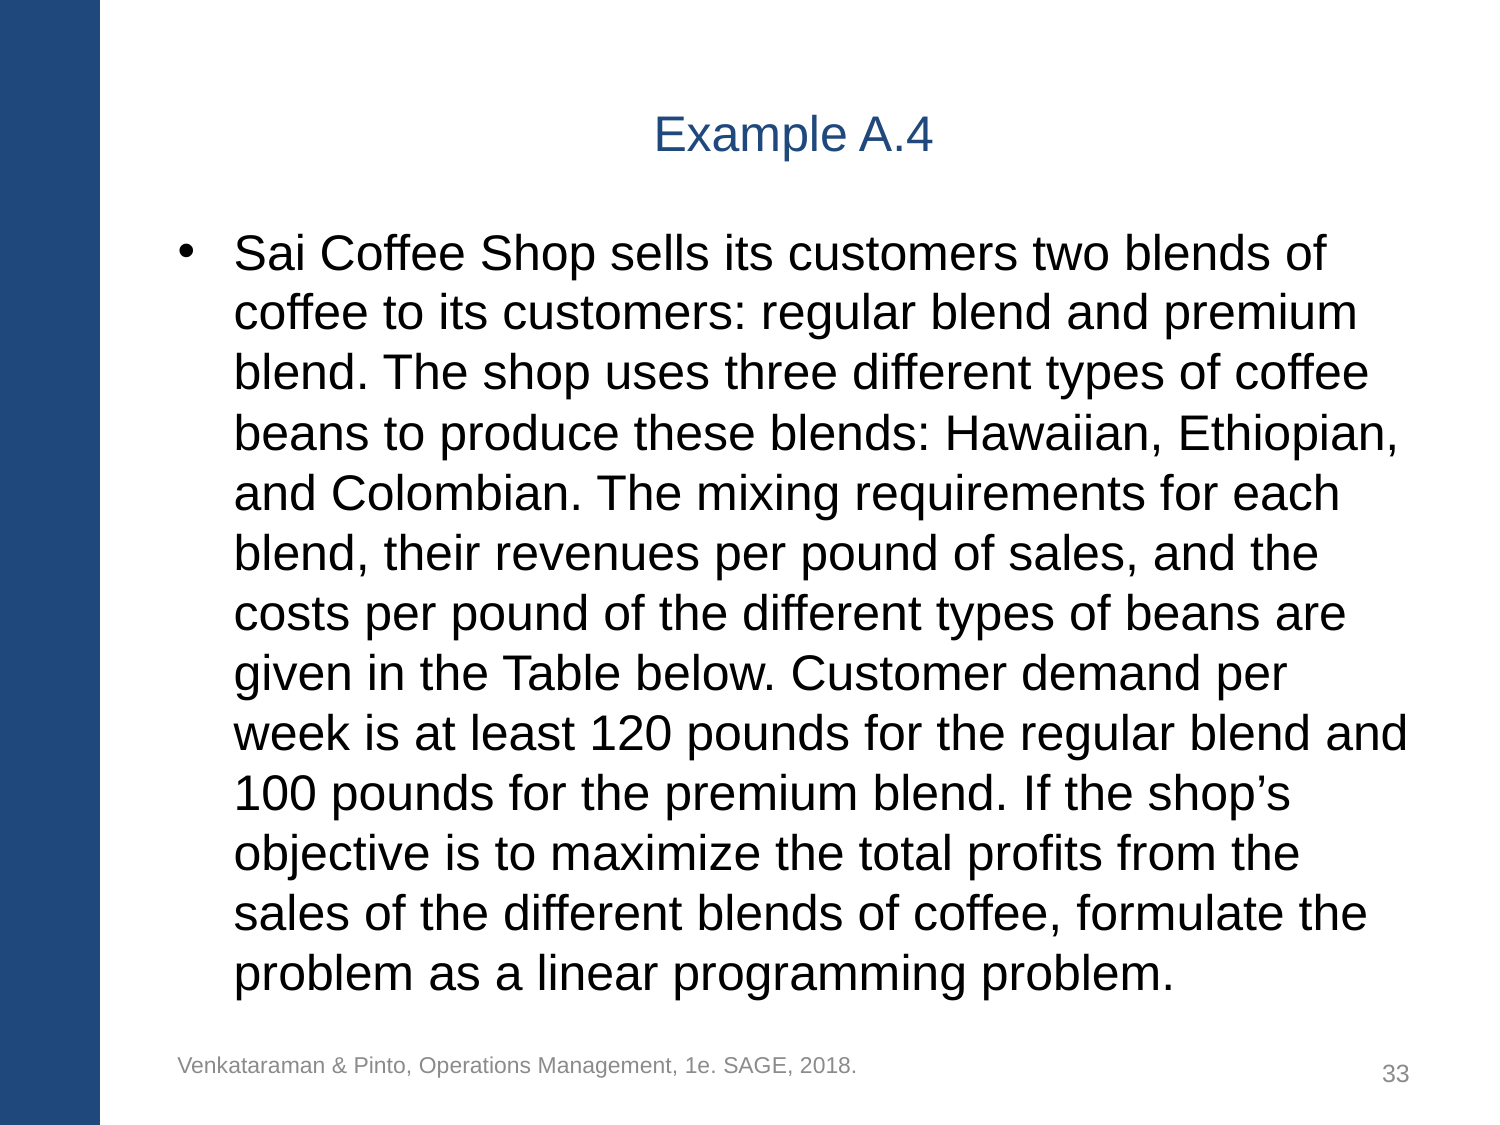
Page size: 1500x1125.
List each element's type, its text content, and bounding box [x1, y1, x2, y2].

slide_number 33 [1350, 1042, 1425, 1103]
title Example A.4 [162, 37, 1425, 212]
list Sai Coffee Shop sells its customers two blends of coffee to its customers: regular blend and premium blend. The shop uses three different types of coffee beans to produce these blends: Hawaiian, Ethiopian, and Colombian. The mixing requirements for each blend, their revenues per pound of sales, and the costs per pound of the different types of beans are given in the Table below. Customer demand per week is at least 120 pounds for the regular blend and 100 pounds for the premium blend. If the shop’s objective is to maximize the total profits from the sales of the different blends of coffee, formulate the problem as a linear programming problem. [162, 212, 1425, 1025]
footer Venkataraman & Pinto, Operations Management, 1e. SAGE, 2018. [162, 1042, 1313, 1103]
